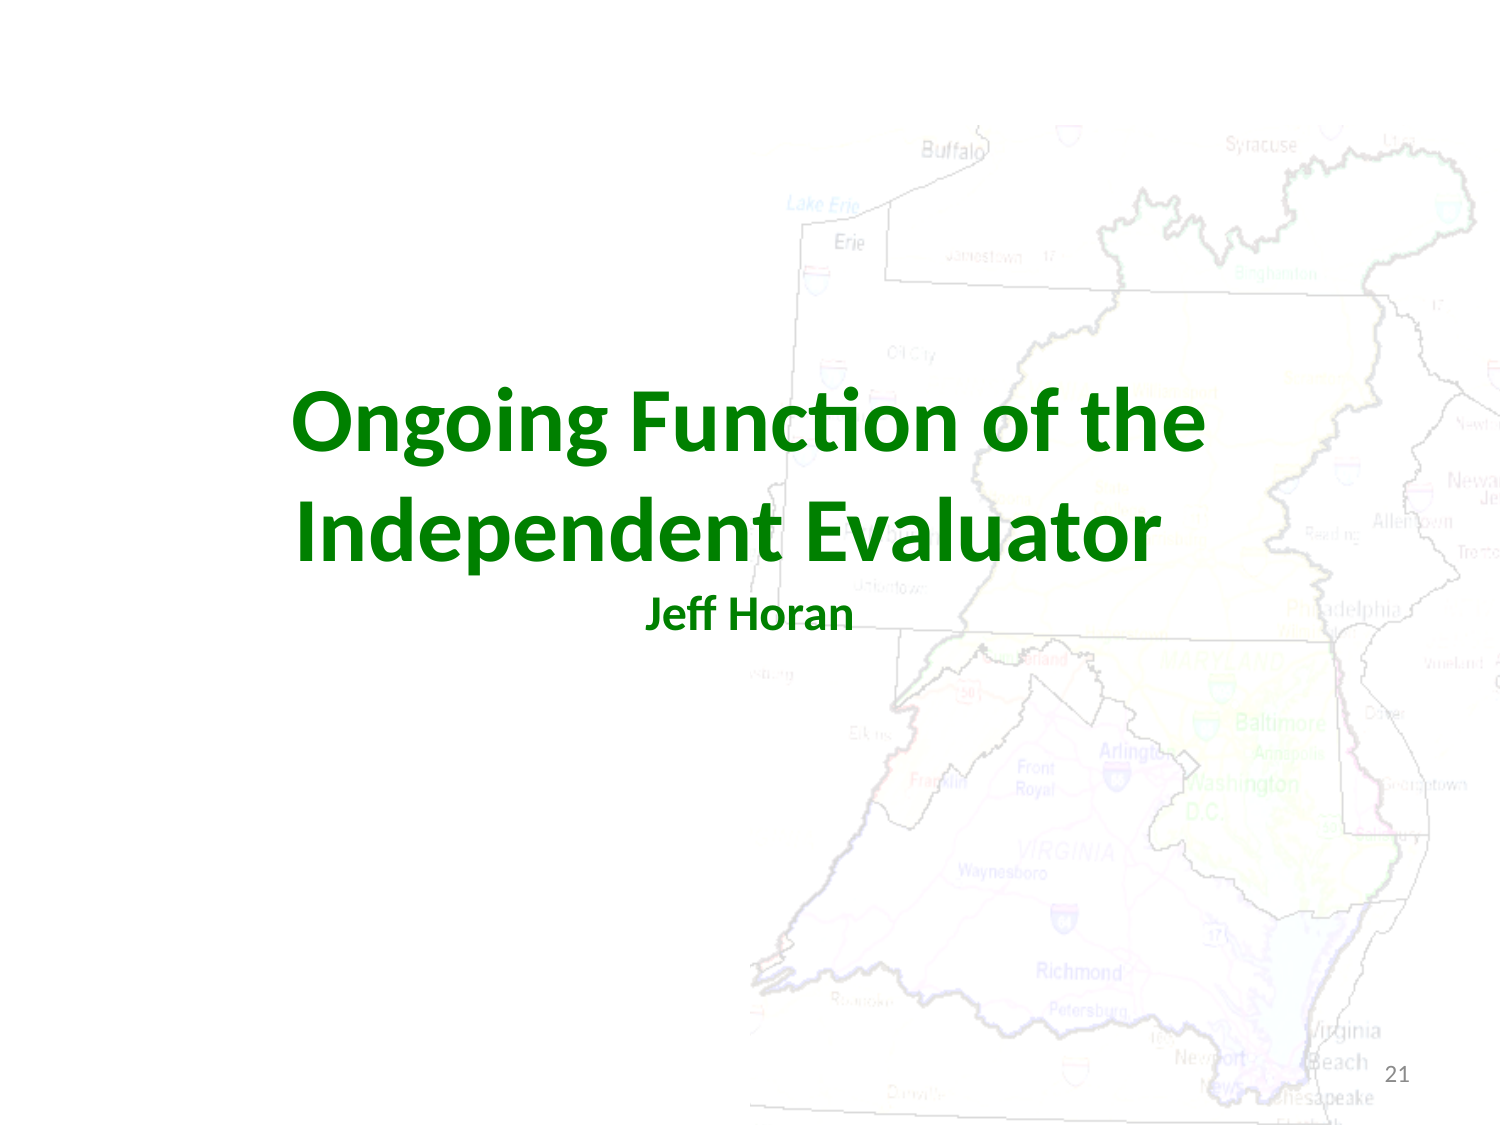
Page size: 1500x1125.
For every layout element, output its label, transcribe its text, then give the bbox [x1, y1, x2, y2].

slide_number 21 [1074, 1042, 1425, 1103]
text_box Ongoing Function of the Independent Evaluator Jeff Horan [112, 349, 1388, 591]
